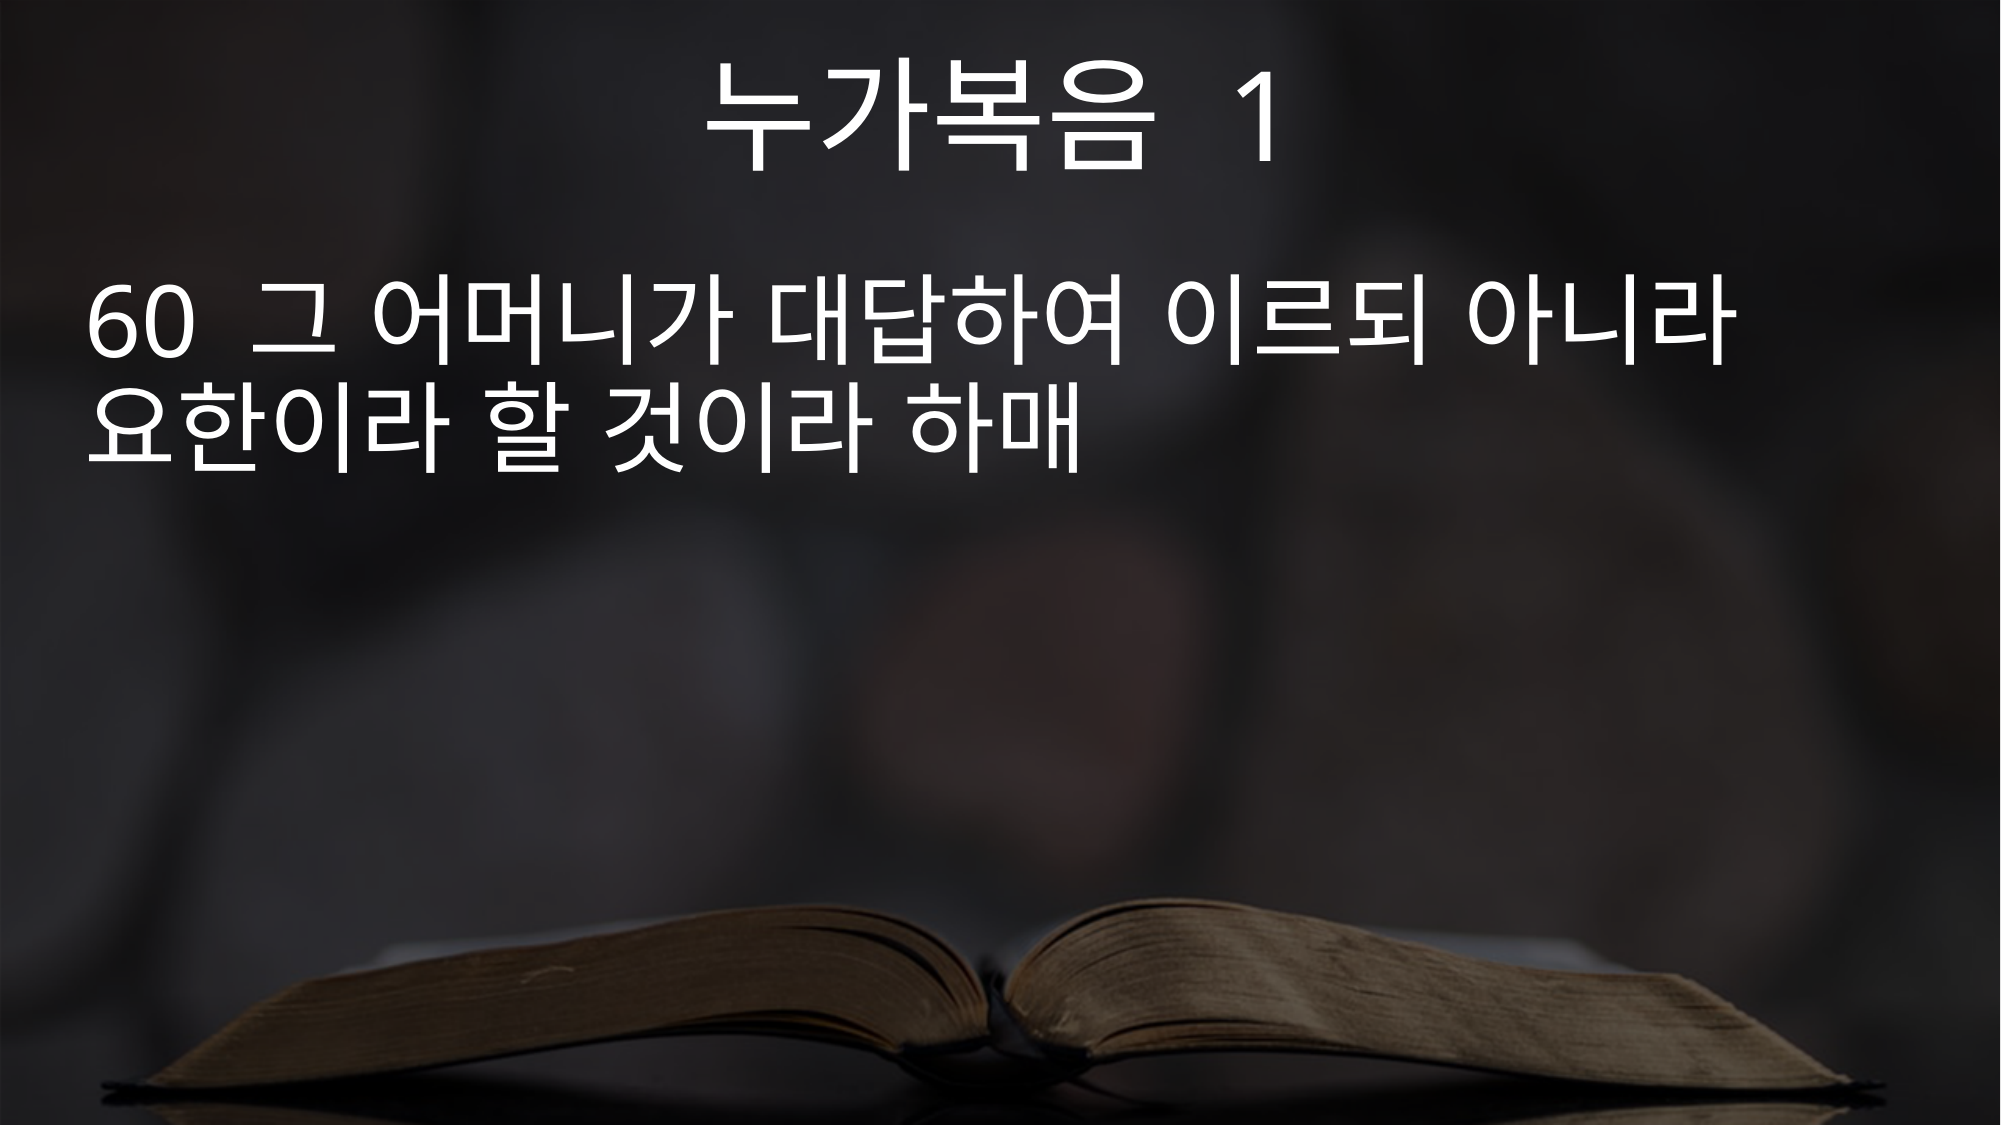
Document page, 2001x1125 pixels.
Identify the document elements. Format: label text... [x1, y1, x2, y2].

picture [0, 0, 2001, 1125]
footer 누가복음 1 [0, 32, 2000, 192]
list 60 그 어머니가 대답하여 이르되 아니라 요한이라 할 것이라 하매 [69, 263, 1953, 423]
